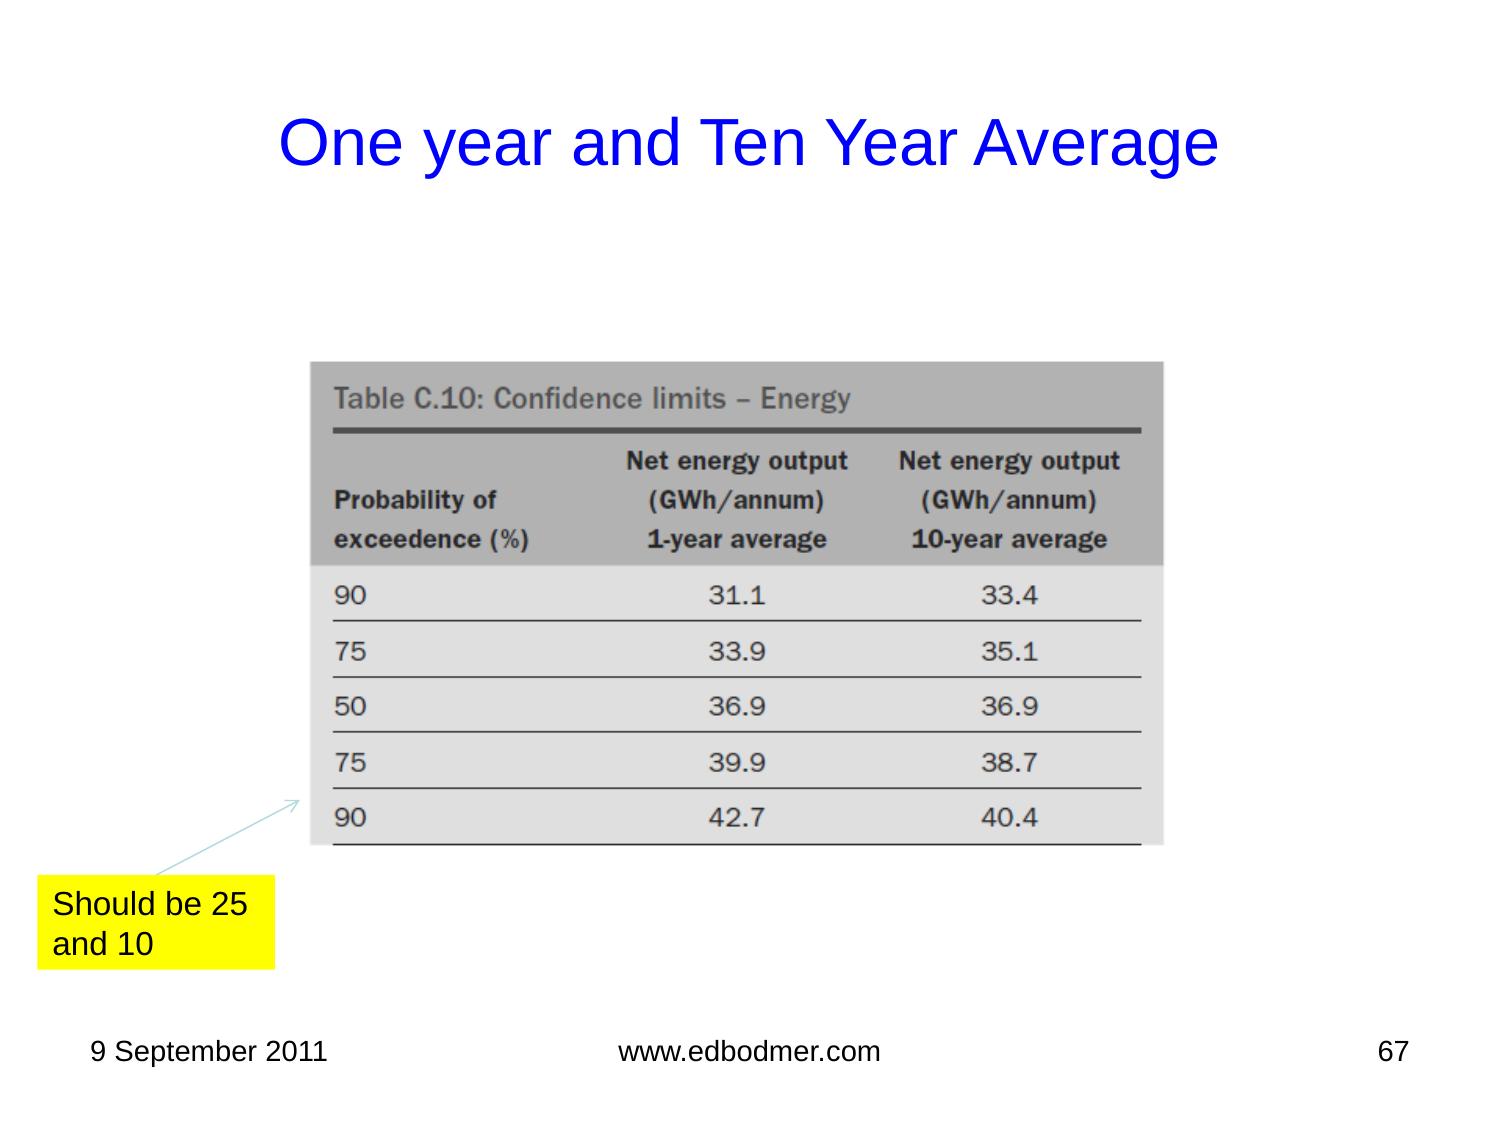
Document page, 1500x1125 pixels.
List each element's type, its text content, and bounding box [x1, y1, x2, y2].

text_box Should be 25 and 10 [37, 874, 275, 970]
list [291, 340, 1209, 927]
title One year and Ten Year Average [74, 44, 1426, 233]
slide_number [74, 1024, 426, 1103]
footer www.edbodmer.com [512, 1024, 988, 1103]
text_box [155, 799, 301, 876]
slide_number 67 [1074, 1024, 1426, 1103]
